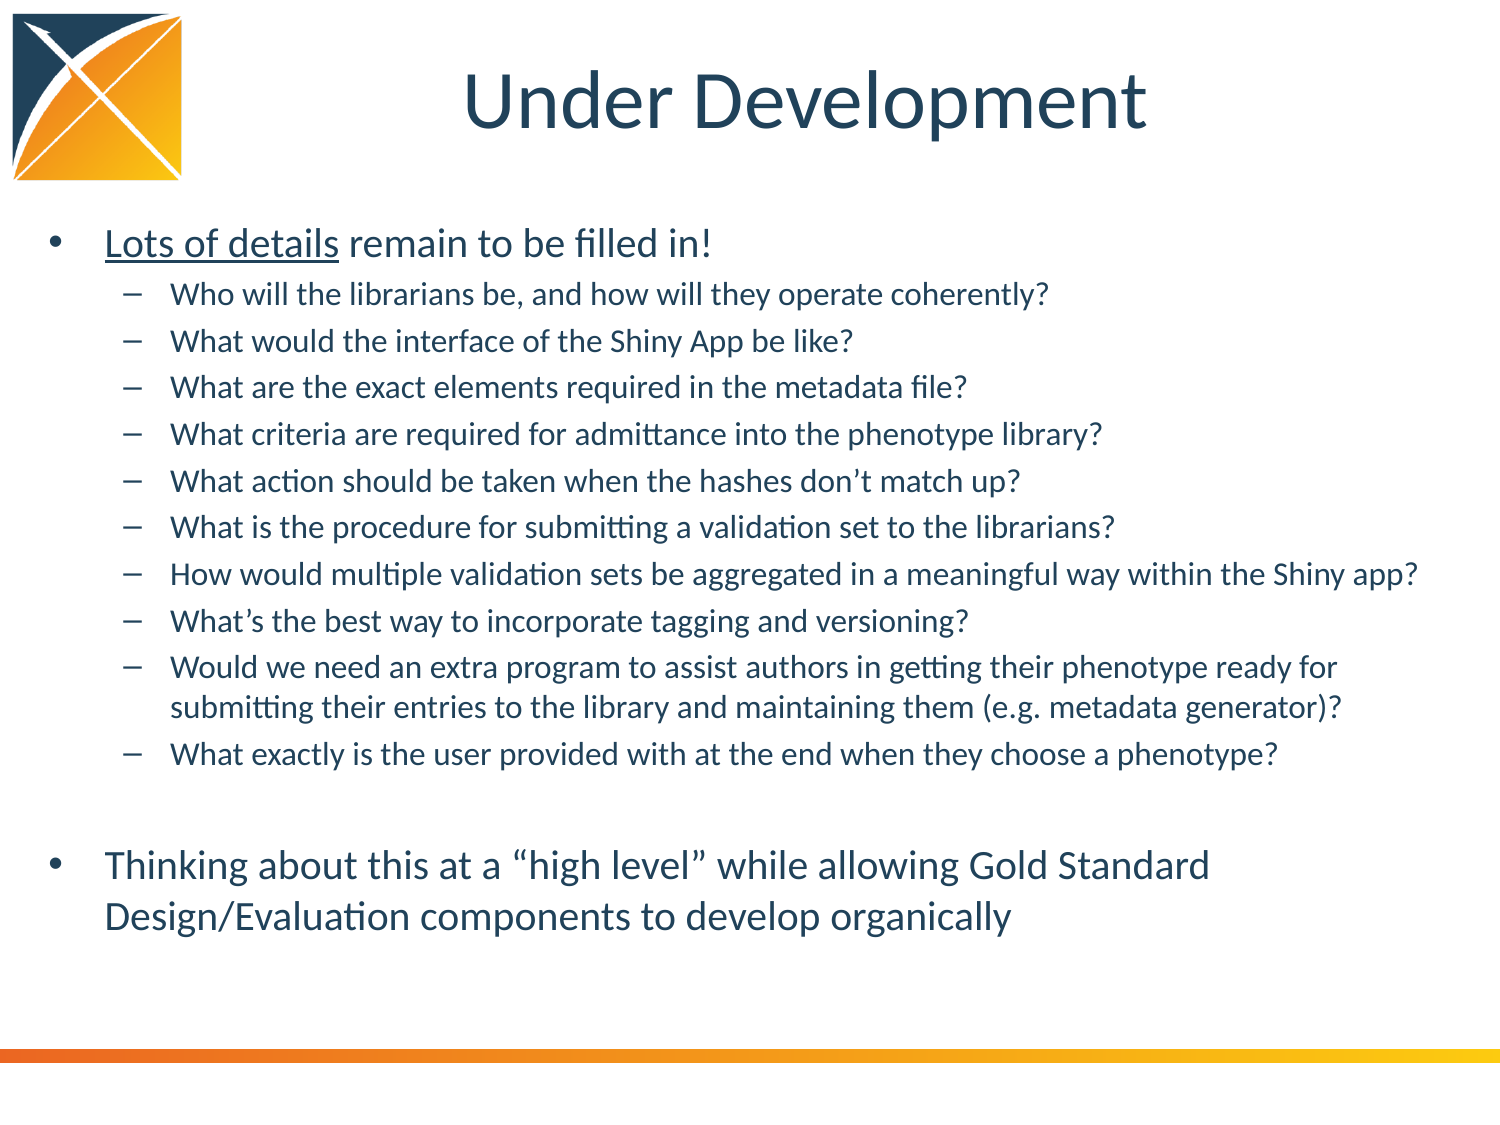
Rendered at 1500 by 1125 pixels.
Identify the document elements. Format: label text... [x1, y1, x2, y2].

list Lots of details remain to be filled in! Who will the librarians be, and how will they operate coherently? What would the interface of the Shiny App be like? What are the exact elements required in the metadata file? What criteria are required for admittance into the phenotype library? What action should be taken when the hashes don’t match up? What is the procedure for submitting a validation set to the librarians? How would multiple validation sets be aggregated in a meaningful way within the Shiny app? What’s the best way to incorporate tagging and versioning? Would we need an extra program to assist authors in getting their phenotype ready for submitting their entries to the library and maintaining them (e.g. metadata generator)? What exactly is the user provided with at the end when they choose a phenotype? Thinking about this at a “high level” while allowing Gold Standard Design/Evaluation components to develop organically [33, 208, 1459, 1018]
picture [0, 0, 206, 200]
title Under Development [187, 26, 1425, 165]
